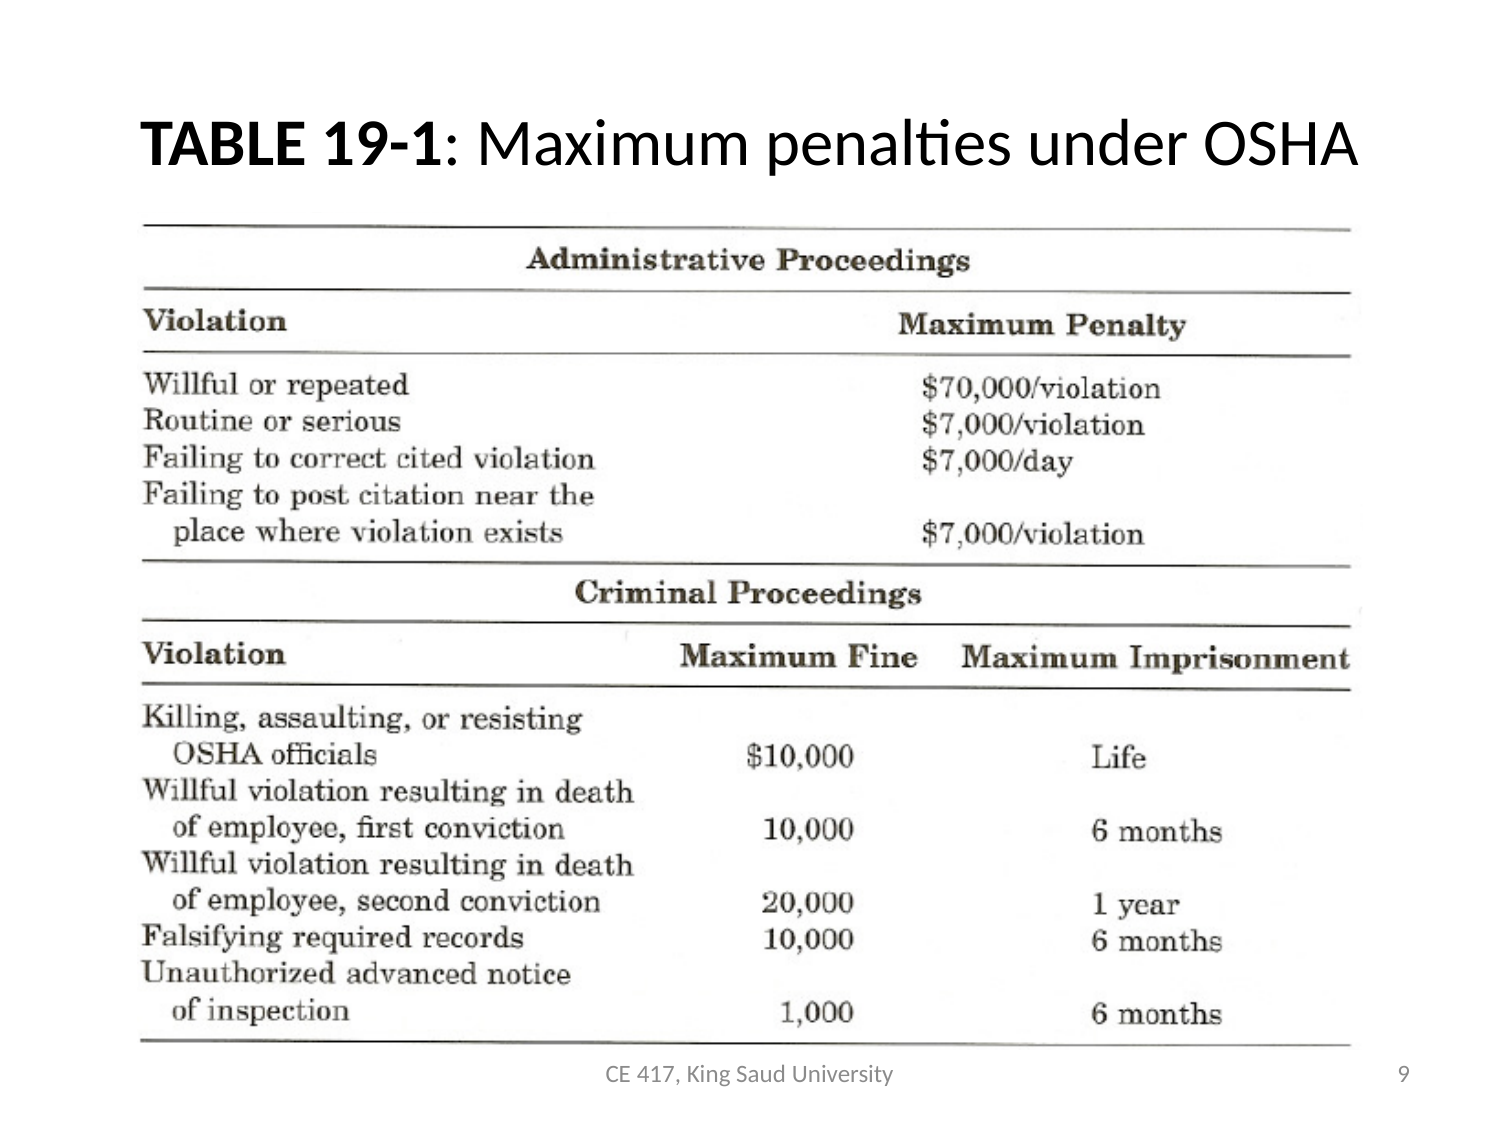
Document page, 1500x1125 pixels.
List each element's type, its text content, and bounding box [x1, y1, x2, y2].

footer CE 417, King Saud University [512, 1059, 988, 1103]
title TABLE 19-1: Maximum penalties under OSHA [75, 45, 1425, 233]
slide_number 9 [1074, 1042, 1425, 1103]
picture [137, 212, 1363, 1051]
